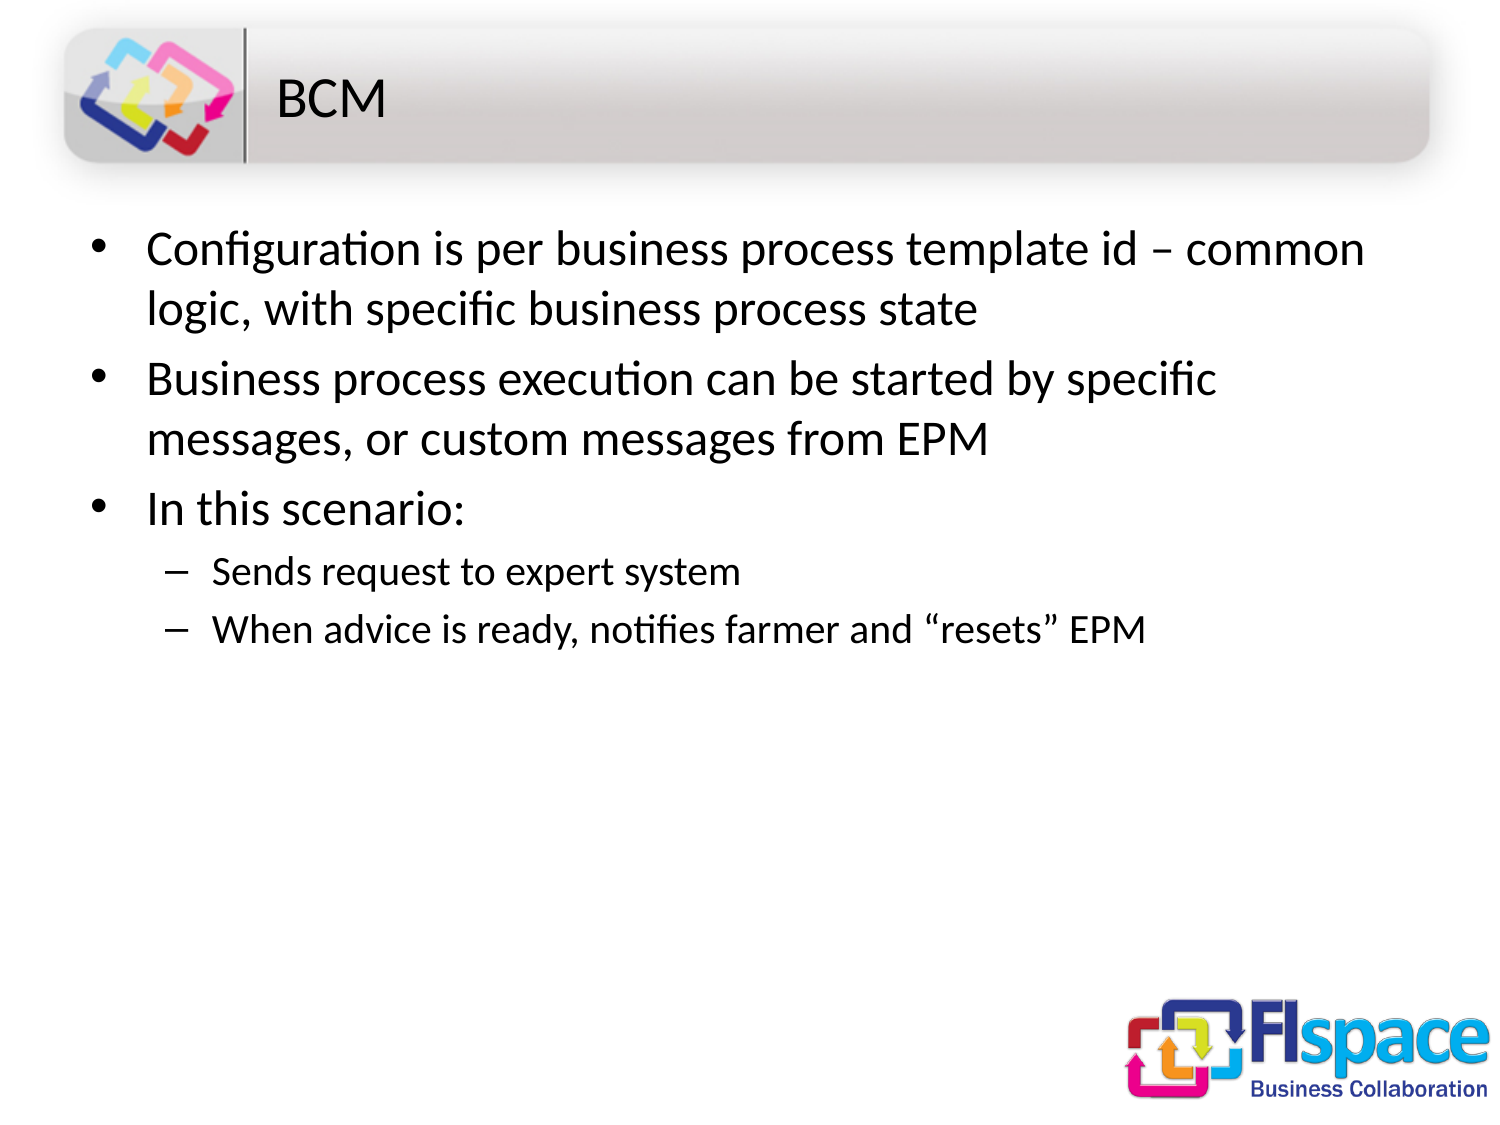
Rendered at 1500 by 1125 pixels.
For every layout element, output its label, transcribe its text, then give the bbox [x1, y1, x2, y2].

list Configuration is per business process template id – common logic, with specific business process state Business process execution can be started by specific messages, or custom messages from EPM In this scenario: Sends request to expert system When advice is ready, notifies farmer and “resets” EPM [75, 208, 1425, 988]
title BCM [261, 39, 1401, 149]
picture [0, 0, 1500, 253]
picture [1118, 993, 1496, 1101]
